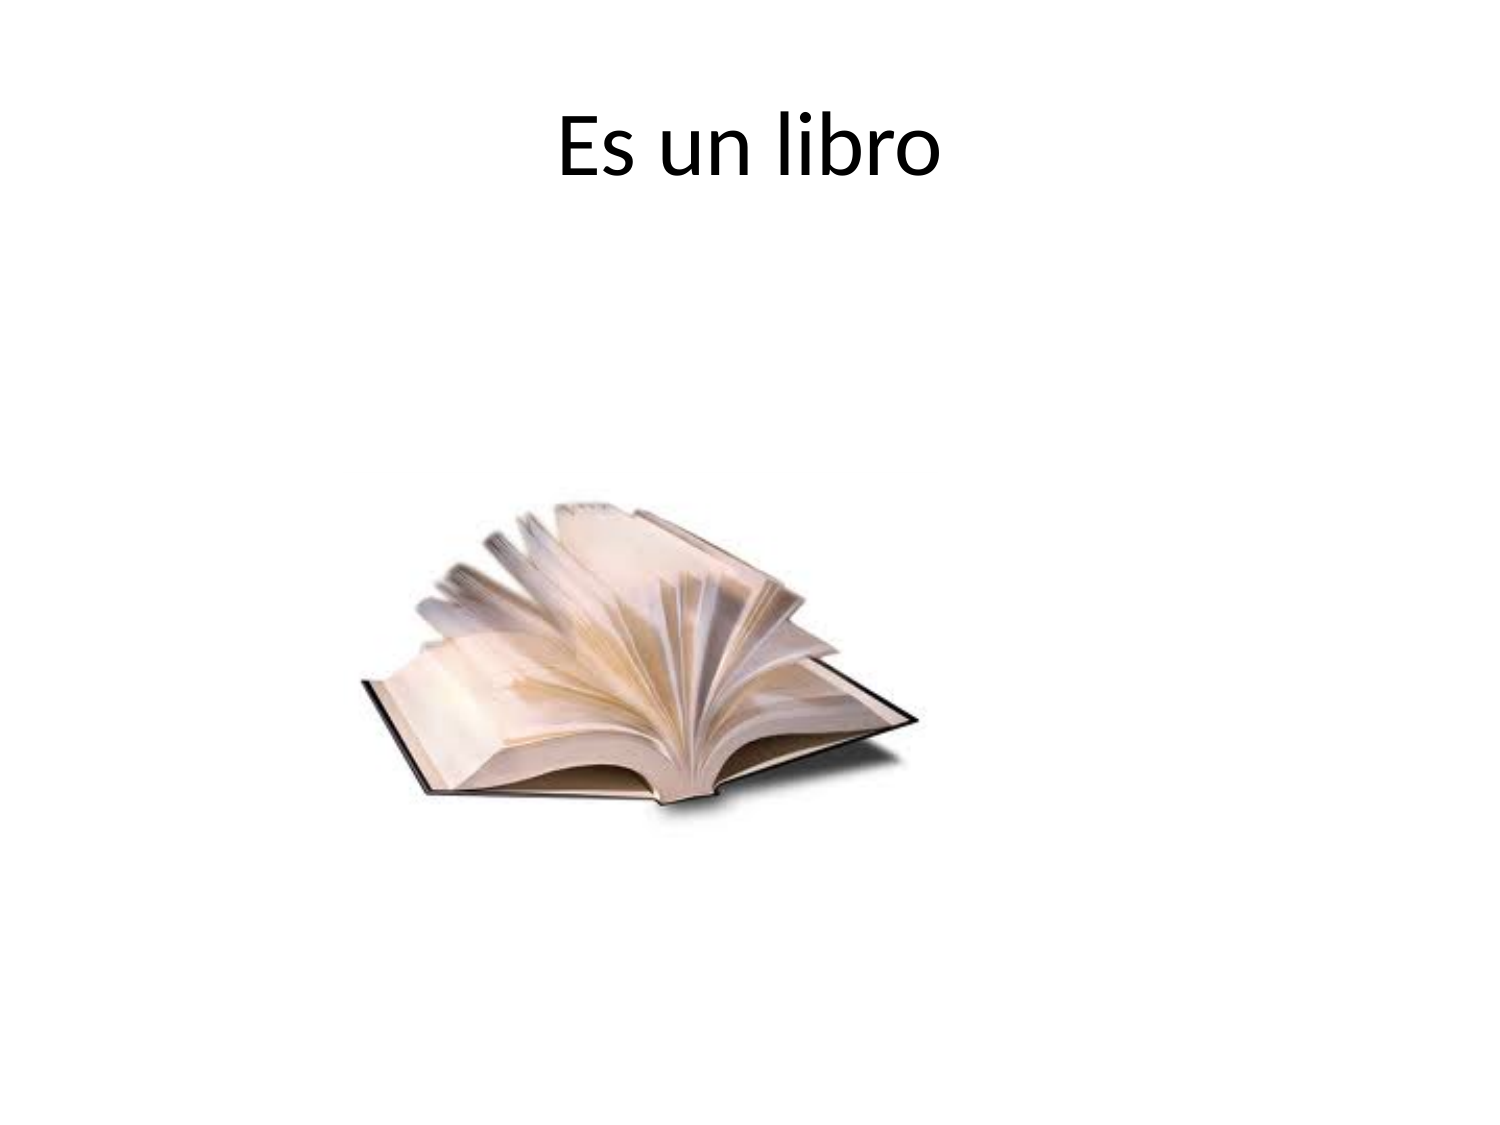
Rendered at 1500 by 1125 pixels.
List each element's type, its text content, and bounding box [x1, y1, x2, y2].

title Es un libro [75, 45, 1425, 233]
picture [343, 470, 938, 841]
